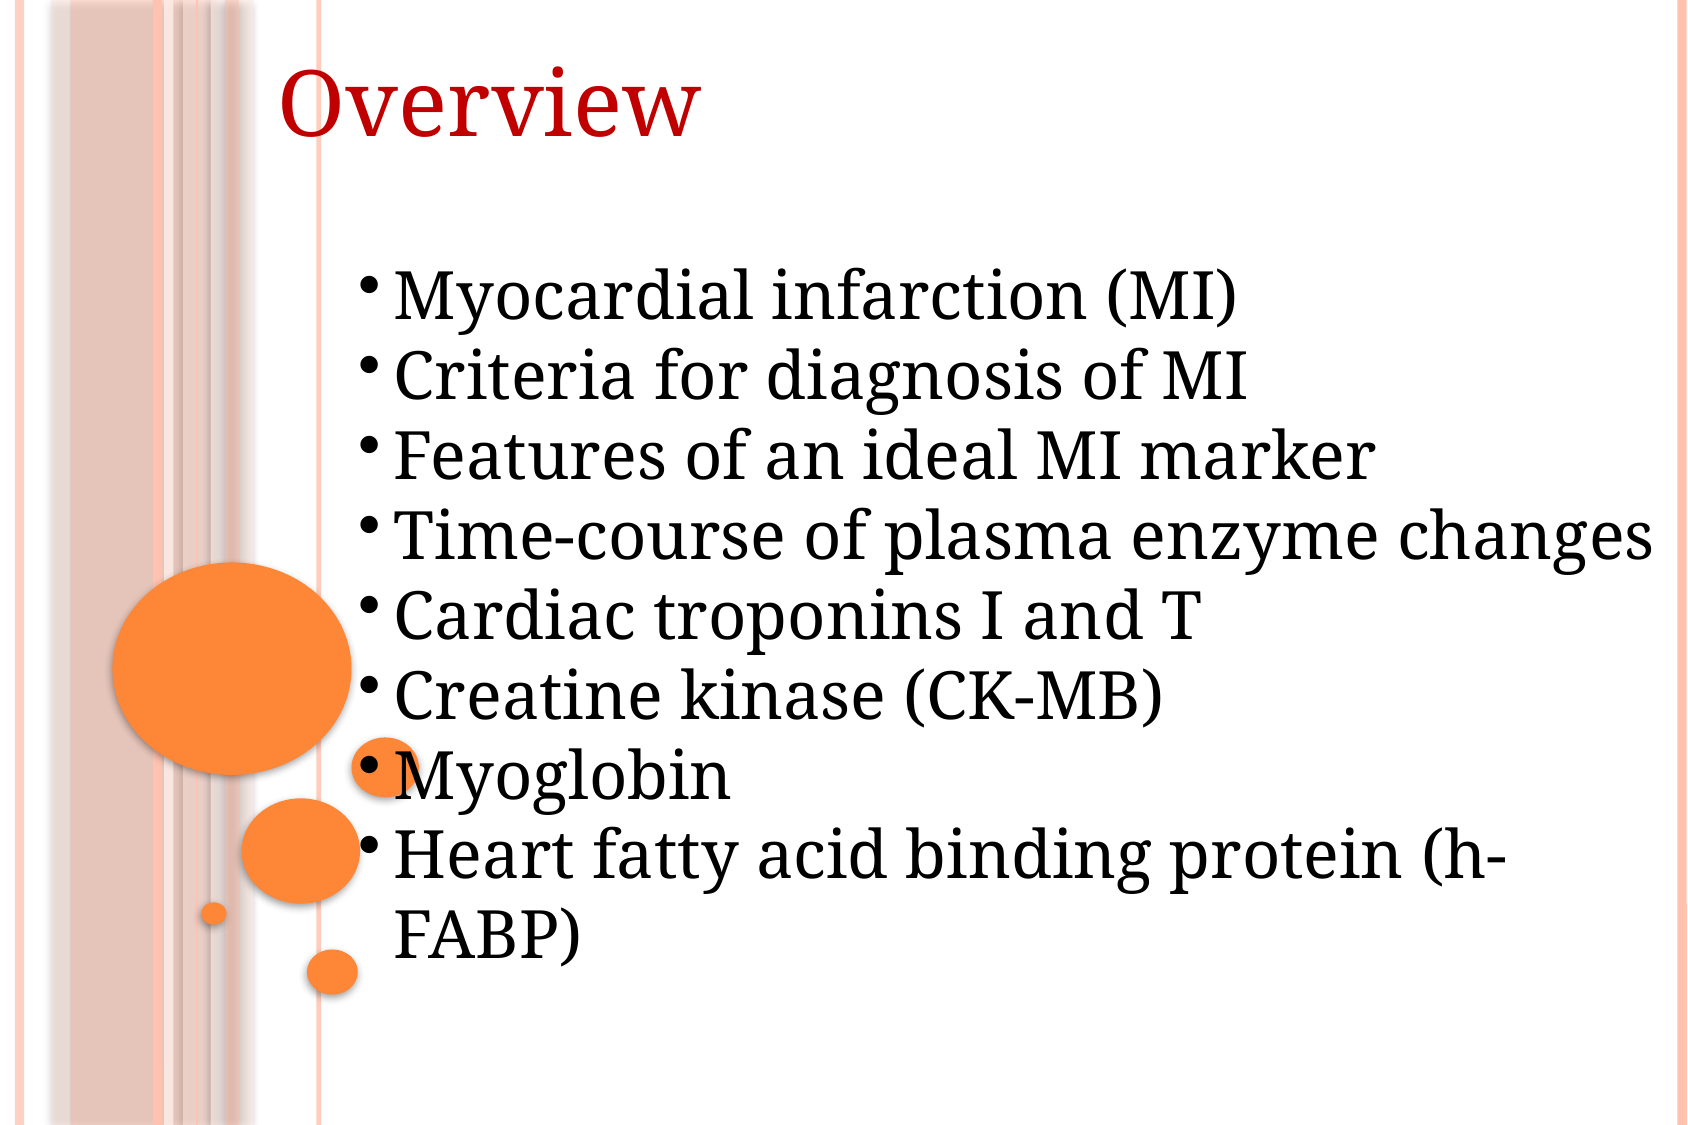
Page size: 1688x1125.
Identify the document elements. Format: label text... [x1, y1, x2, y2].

text_box [260, 602, 343, 688]
text_box Myocardial infarction (MI) Criteria for diagnosis of MI Features of an ideal MI marker Time-course of plasma enzyme changes Cardiac troponins I and T Creatine kinase (CK-MB) Myoglobin Heart fatty acid binding protein (h-FABP) [343, 245, 1682, 1060]
text_box Overview [262, 37, 1644, 163]
